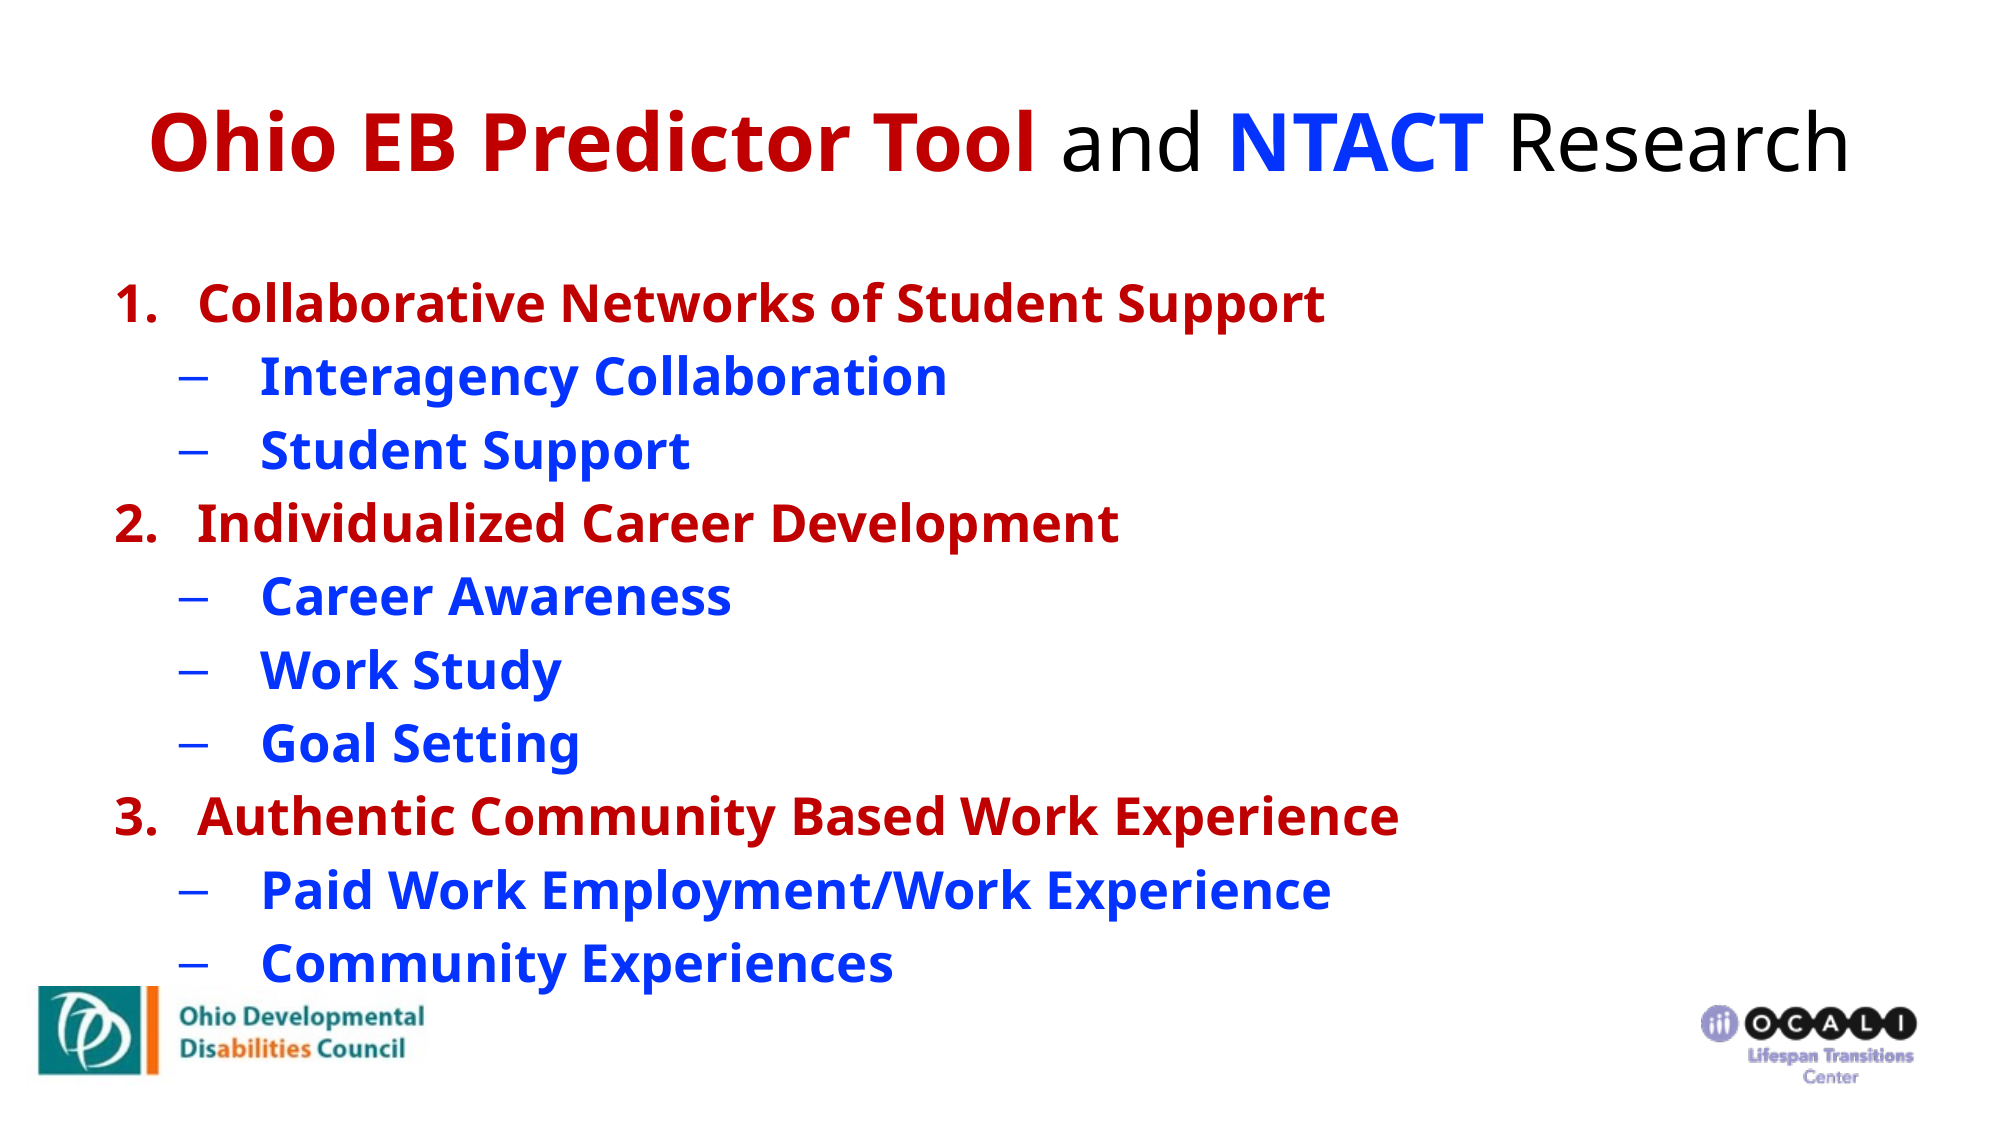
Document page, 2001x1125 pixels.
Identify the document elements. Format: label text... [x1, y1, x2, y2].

picture [1697, 1001, 1923, 1088]
list Collaborative Networks of Student Support Interagency Collaboration Student Support Individualized Career Development Career Awareness Work Study Goal Setting Authentic Community Based Work Experience Paid Work Employment/Work Experience Community Experiences [99, 262, 1900, 1005]
title Ohio EB Predictor Tool and NTACT Research [99, 45, 1900, 233]
picture [26, 986, 471, 1085]
